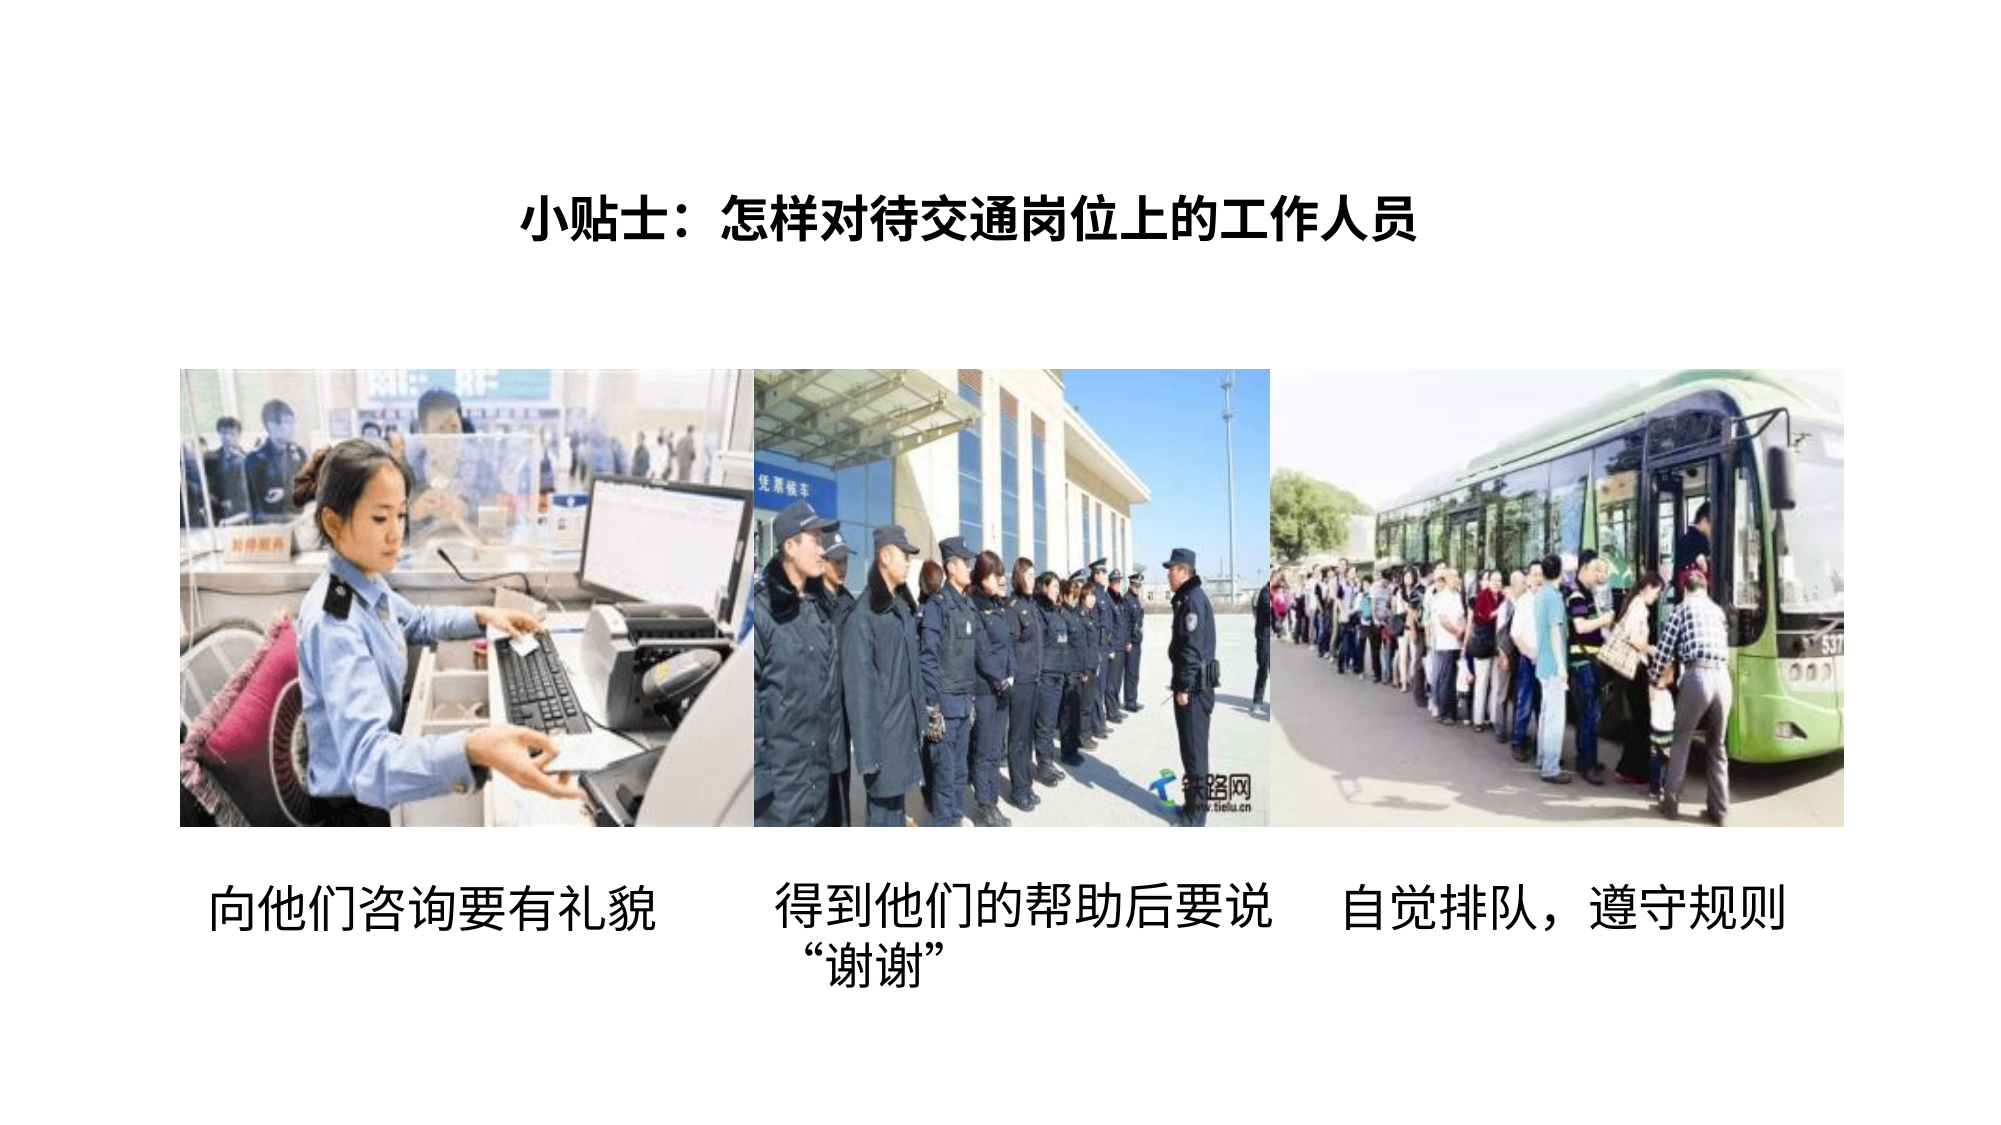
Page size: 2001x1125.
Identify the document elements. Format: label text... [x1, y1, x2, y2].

text_box 向他们咨询要有礼貌 [192, 870, 759, 945]
text_box 小贴士：怎样对待交通岗位上的工作人员 [504, 180, 1578, 255]
text_box 得到他们的帮助后要说“谢谢” [759, 867, 1312, 1003]
text_box 自觉排队，遵守规则 [1323, 869, 1822, 945]
picture [180, 369, 1844, 827]
